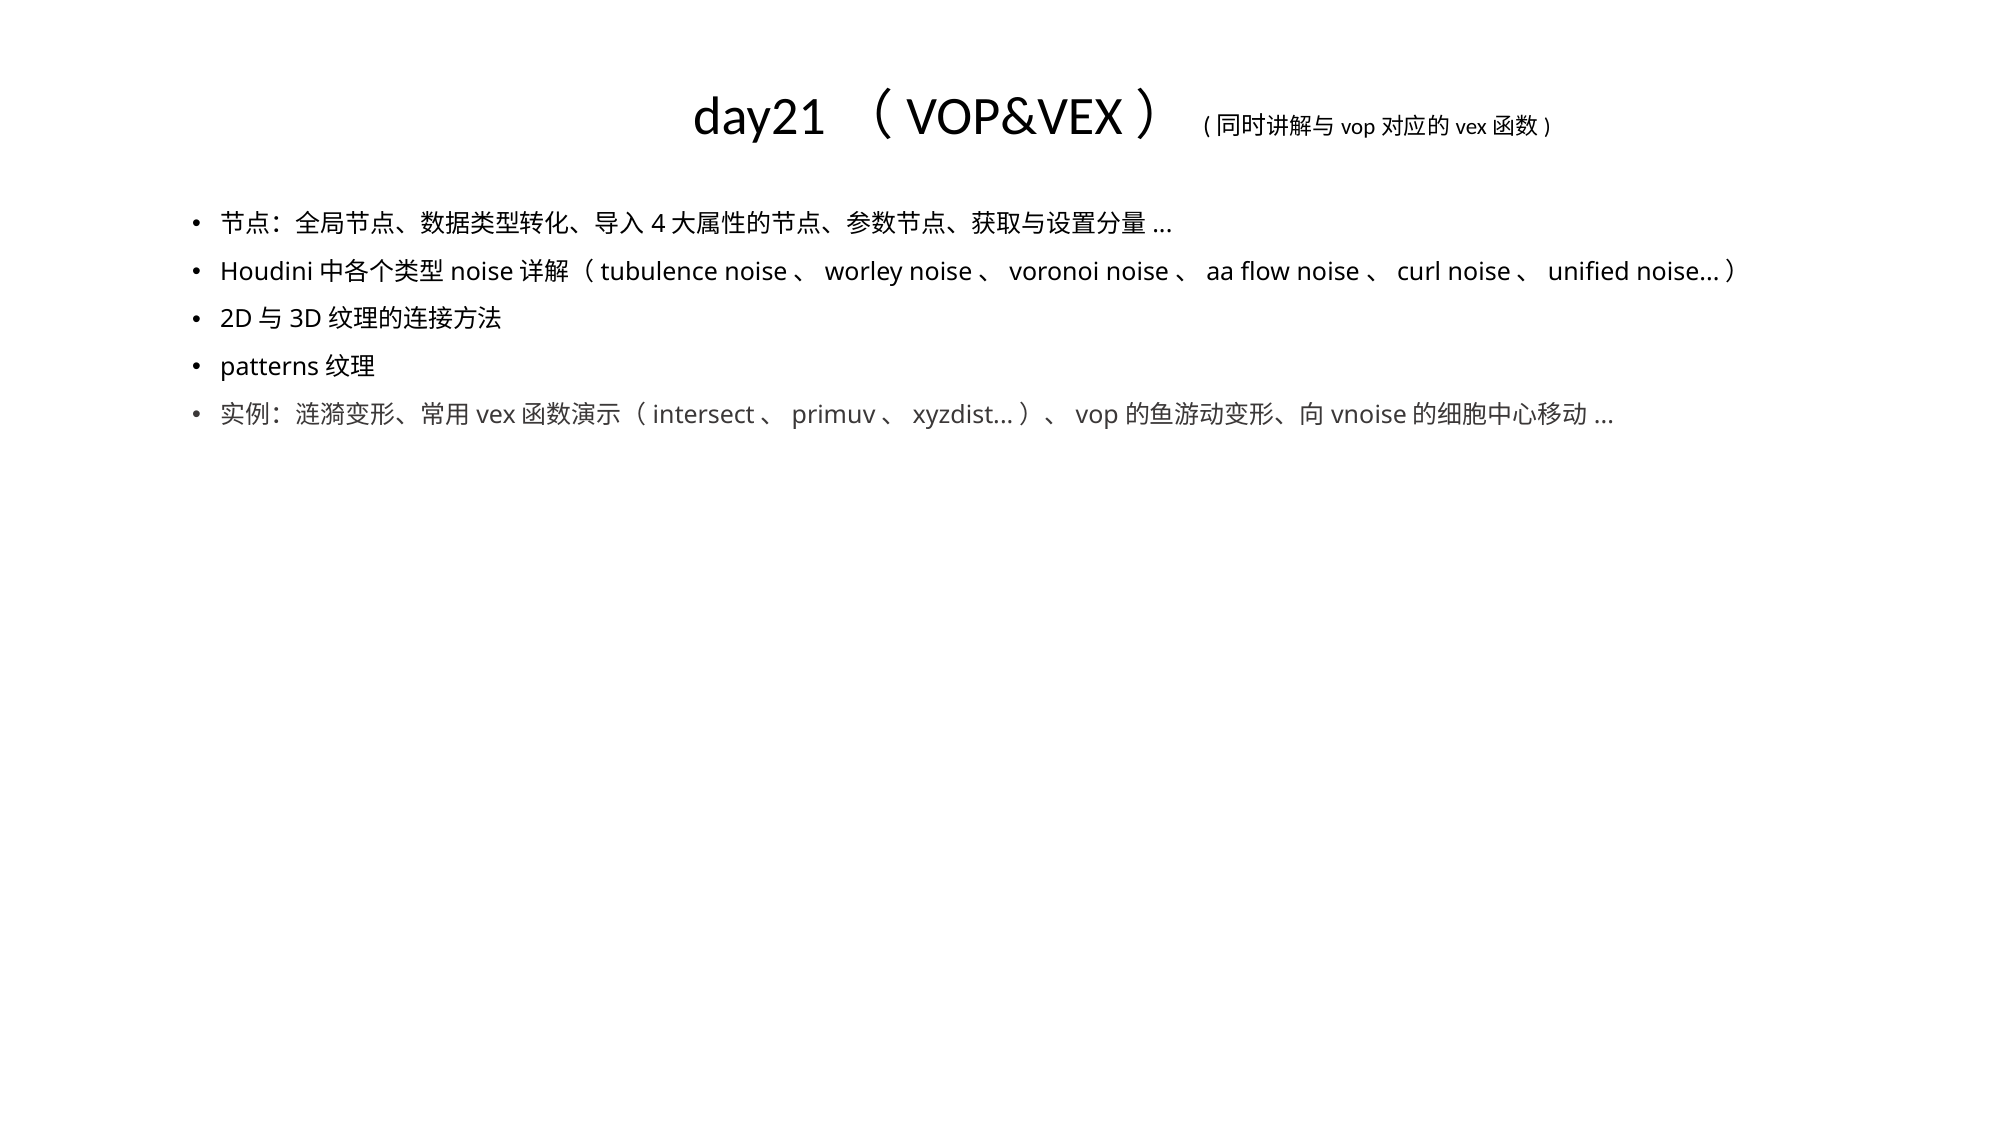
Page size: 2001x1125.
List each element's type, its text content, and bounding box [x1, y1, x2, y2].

title day21（VOP&VEX）(同时讲解与vop对应的vex函数) [609, 41, 1635, 154]
subtitle 节点：全局节点、数据类型转化、导入4大属性的节点、参数节点、获取与设置分量... Houdini中各个类型noise详解（tubulence noise、worley noise、voronoi noise、aa flow noise、curl noise、unified noise...） 2D与3D纹理的连接方法 patterns纹理 实例：涟漪变形、常用vex函数演示（intersect、primuv、xyzdist...）、vop的鱼游动变形、向vnoise的细胞中心移动... [176, 203, 1815, 903]
